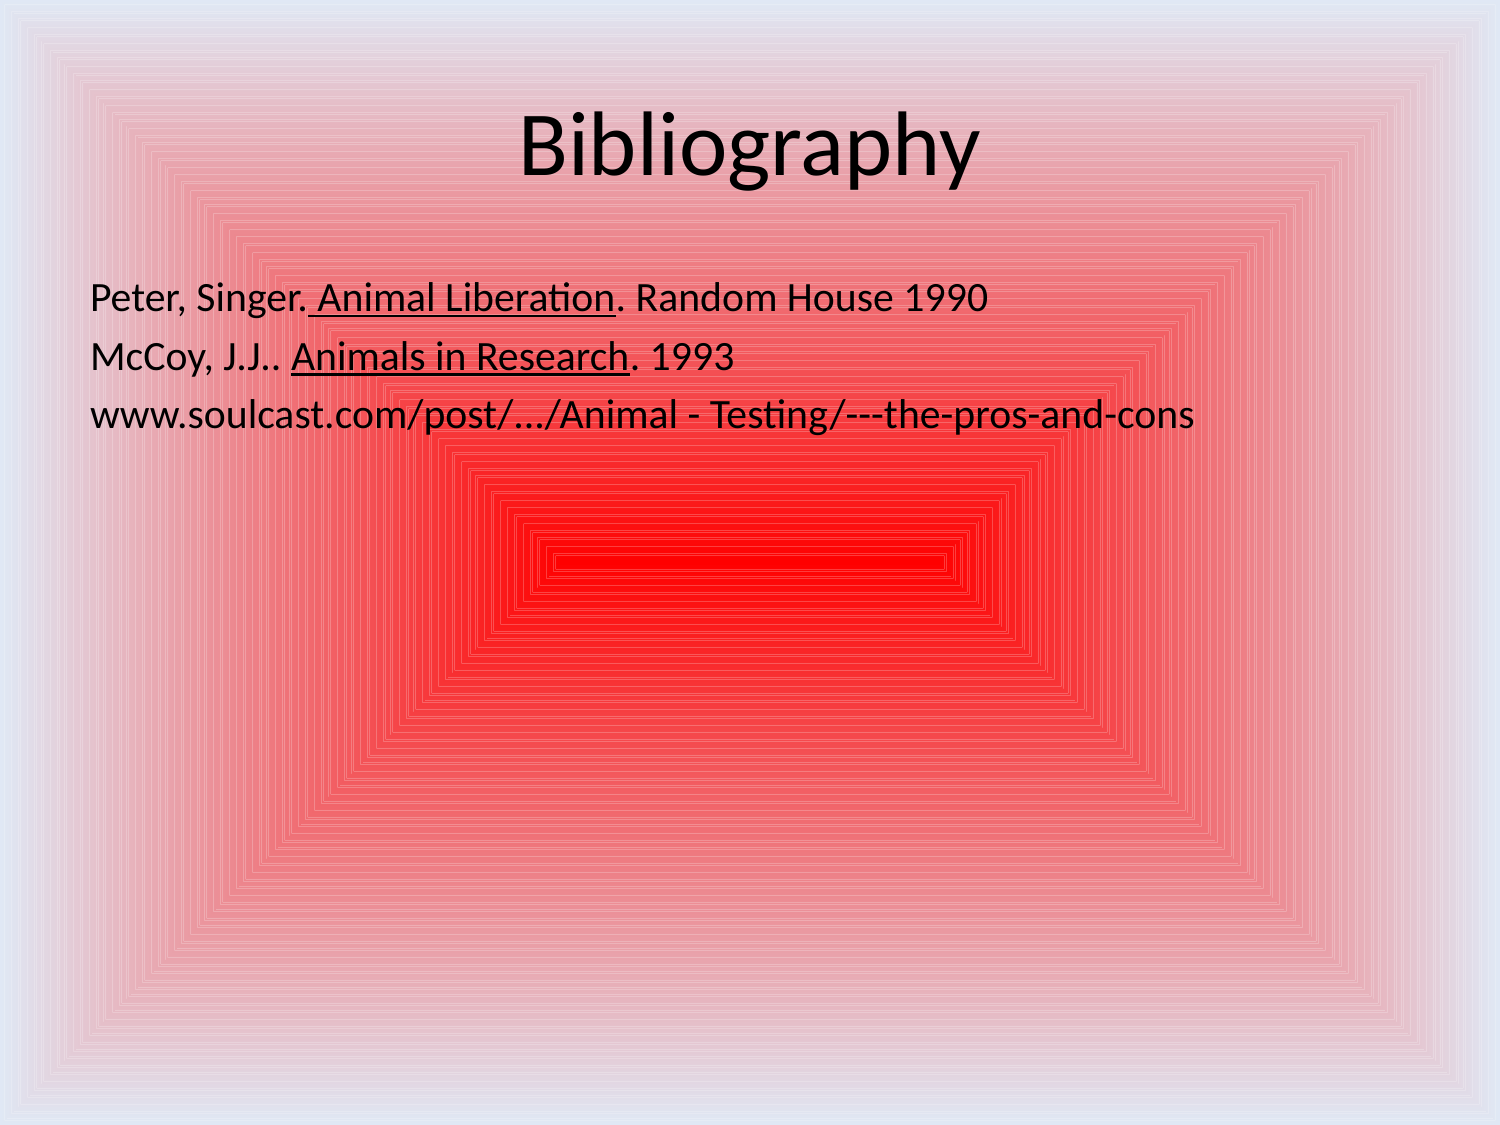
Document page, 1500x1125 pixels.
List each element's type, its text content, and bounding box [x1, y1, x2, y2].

title Bibliography [75, 45, 1425, 233]
list Peter, Singer. Animal Liberation. Random House 1990 McCoy, J.J.. Animals in Research. 1993 www.soulcast.com/post/.../Animal - Testing/---the-pros-and-cons [75, 262, 1425, 1005]
